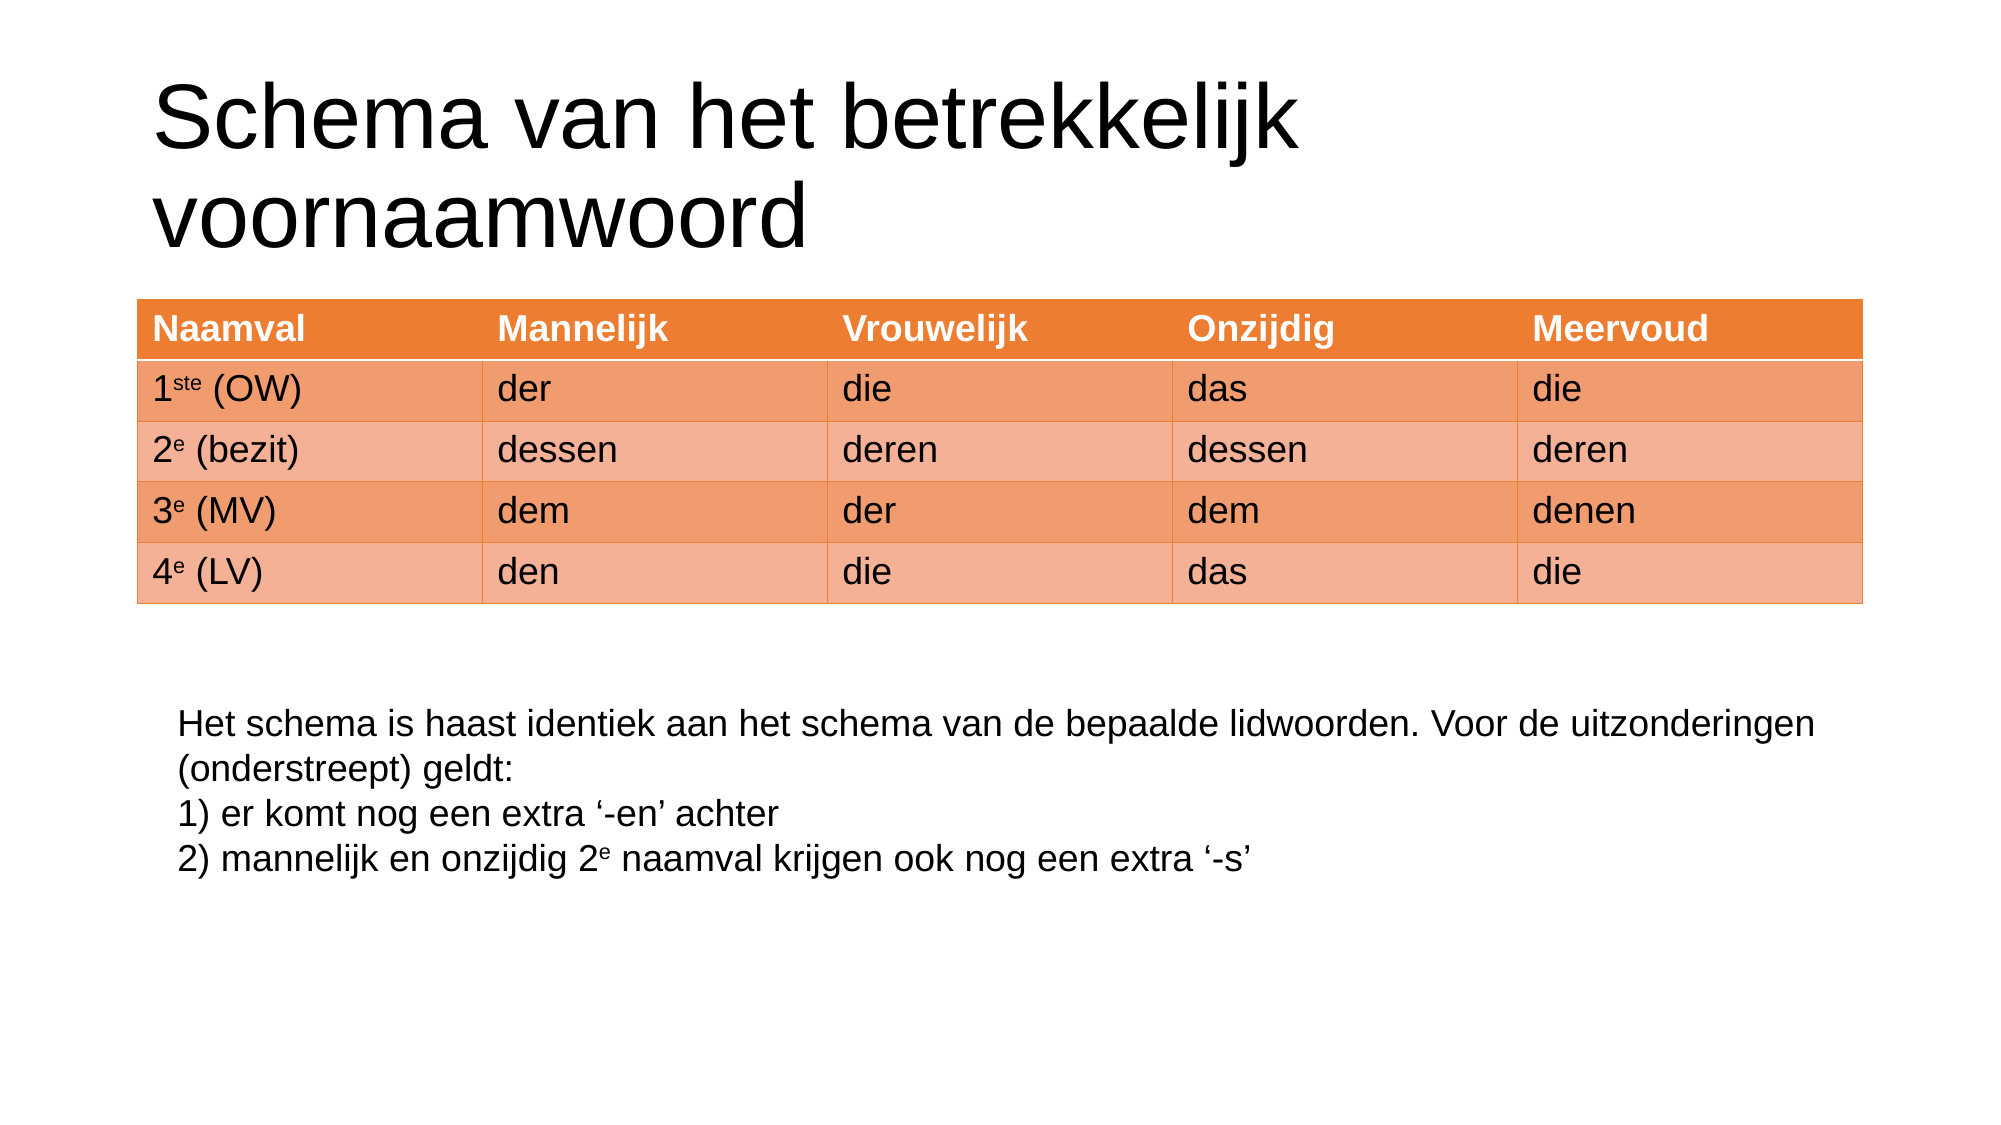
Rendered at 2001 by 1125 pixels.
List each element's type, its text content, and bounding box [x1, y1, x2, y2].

title Schema van het betrekkelijk voornaamwoord [137, 59, 1863, 278]
table_cell deren [828, 422, 1172, 481]
table_cell das [1173, 543, 1517, 603]
table_header Mannelijk [483, 300, 827, 359]
table_cell denen [1518, 482, 1862, 542]
text_box Het schema is haast identiek aan het schema van de bepaalde lidwoorden. Voor de uitzonderingen (onderstreept) geldt: 1) er komt nog een extra ‘-en’ achter 2) mannelijk en onzijdig 2e naamval krijgen ook nog een extra ‘-s’ [162, 691, 1842, 886]
table_header Naamval [138, 300, 482, 359]
table_cell dem [483, 482, 827, 542]
table_cell der [828, 482, 1172, 542]
table_cell 1ste (OW) [138, 361, 482, 421]
table_header Vrouwelijk [828, 300, 1172, 359]
table_cell die [1518, 543, 1862, 603]
table_header Meervoud [1518, 300, 1862, 359]
table_cell 2e (bezit) [138, 422, 482, 481]
table_cell die [1518, 361, 1862, 421]
table_cell den [483, 543, 827, 603]
table_cell das [1173, 361, 1517, 421]
table_cell die [828, 361, 1172, 421]
table_cell dessen [483, 422, 827, 481]
table_cell der [483, 361, 827, 421]
table_cell 4e (LV) [138, 543, 482, 603]
table_cell dessen [1173, 422, 1517, 481]
table_cell deren [1518, 422, 1862, 481]
table_cell dem [1173, 482, 1517, 542]
table_cell die [828, 543, 1172, 603]
table_header Onzijdig [1173, 300, 1517, 359]
table_cell 3e (MV) [138, 482, 482, 542]
